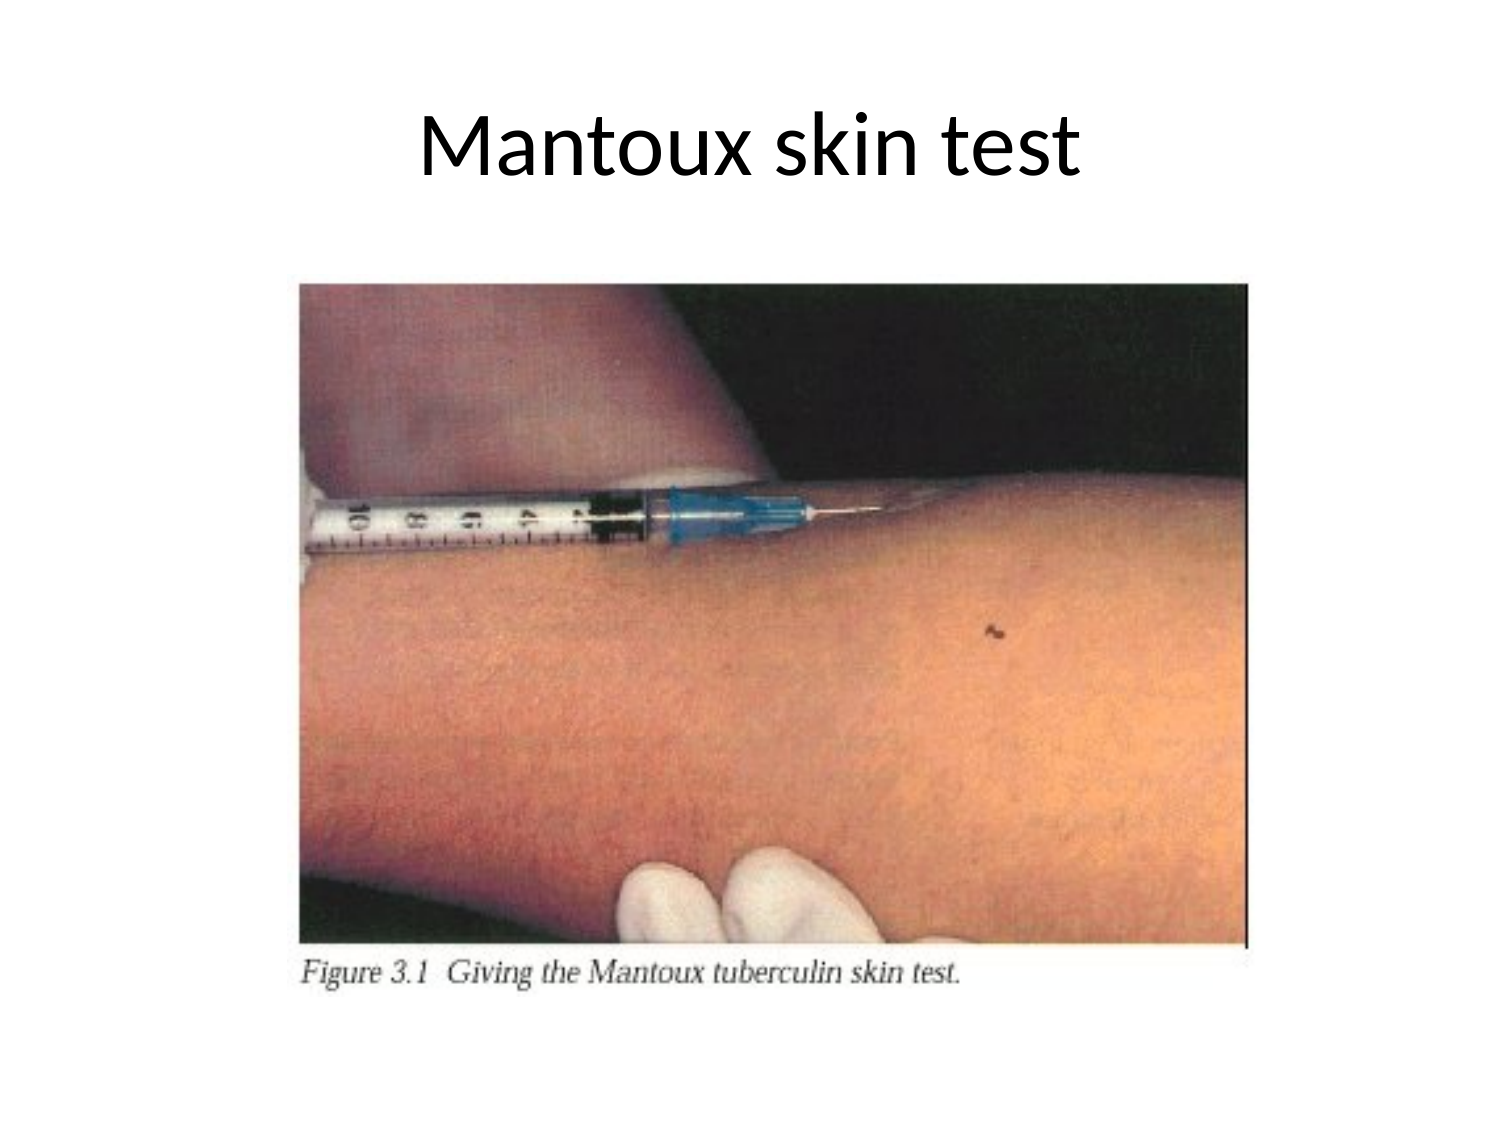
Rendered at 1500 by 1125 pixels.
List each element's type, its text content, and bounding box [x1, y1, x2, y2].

picture [287, 274, 1262, 998]
title Mantoux skin test [75, 45, 1425, 233]
